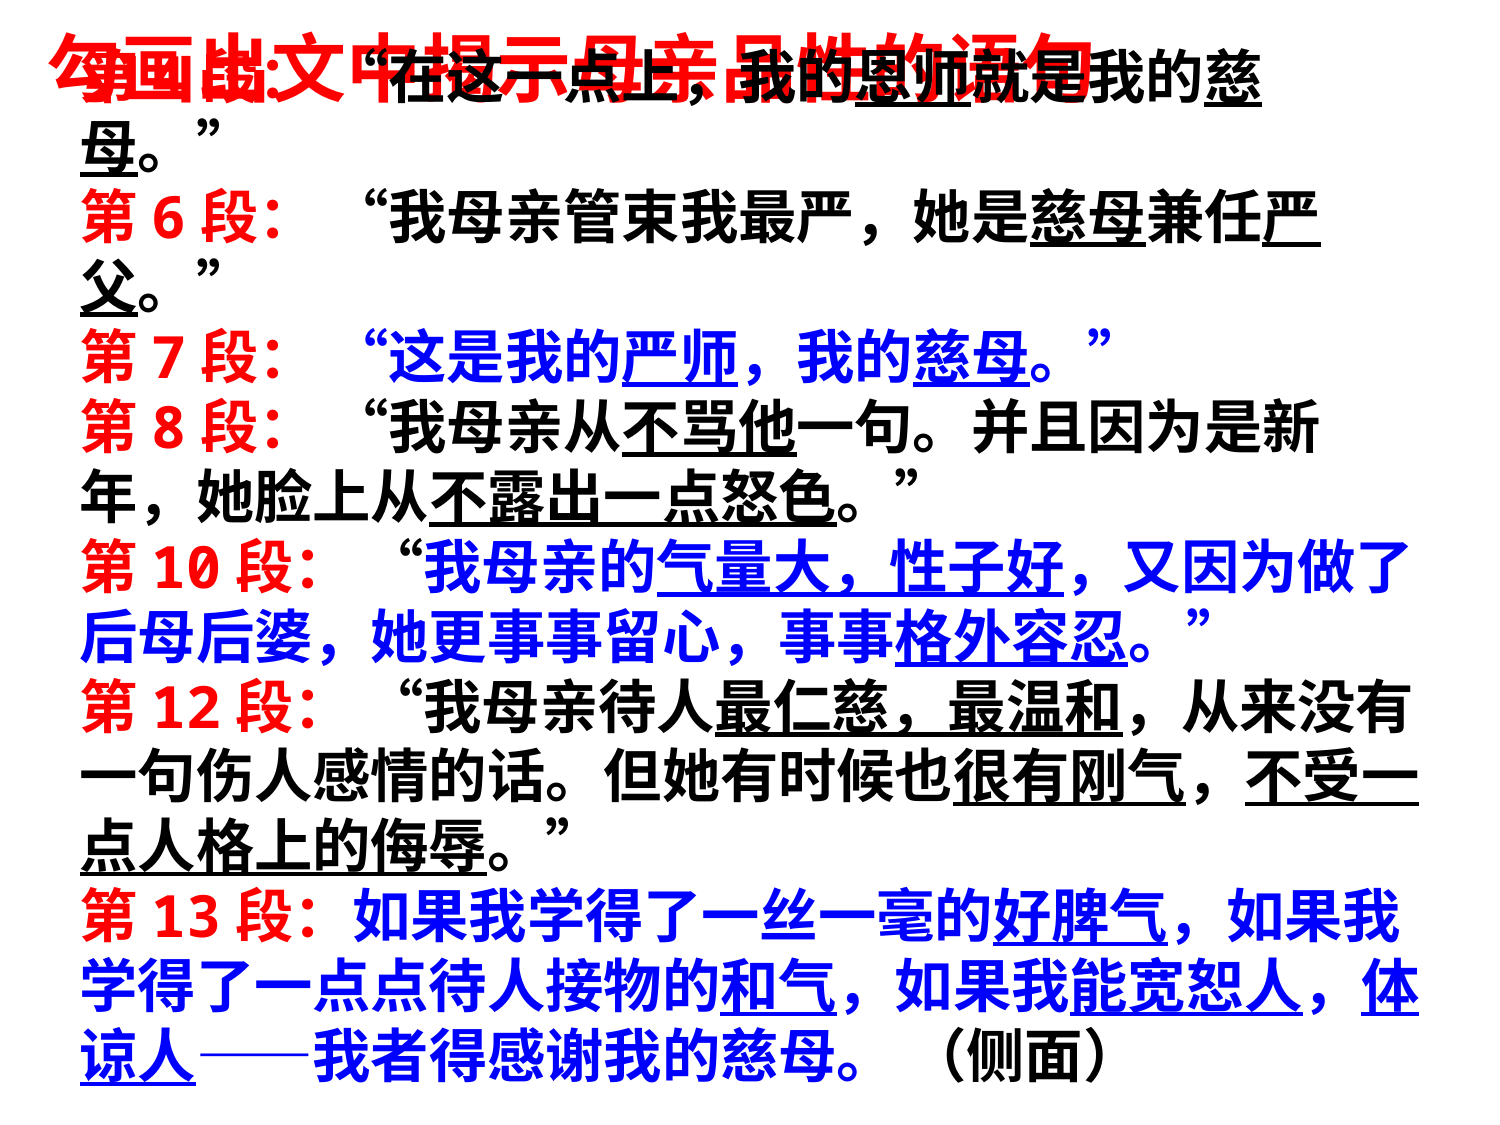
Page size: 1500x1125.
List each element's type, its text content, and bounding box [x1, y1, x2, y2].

text_box 第4段： “在这一点上，我的恩师就是我的慈母。” 第6段： “我母亲管束我最严，她是慈母兼任严父。” 第7段： “这是我的严师，我的慈母。” 第8段： “我母亲从不骂他一句。并且因为是新年，她脸上从不露出一点怒色。” 第10段： “我母亲的气量大，性子好，又因为做了后母后婆，她更事事留心，事事格外容忍。” 第12段： “我母亲待人最仁慈，最温和，从来没有一句伤人感情的话。但她有时候也很有刚气，不受一点人格上的侮辱。” 第13段：如果我学得了一丝一毫的好脾气，如果我学得了一点点待人接物的和气，如果我能宽恕人，体谅人——我者得感谢我的慈母。 （侧面） [64, 32, 1448, 1097]
text_box 勾画出文中揭示母亲品性的语句 [31, 14, 1112, 120]
